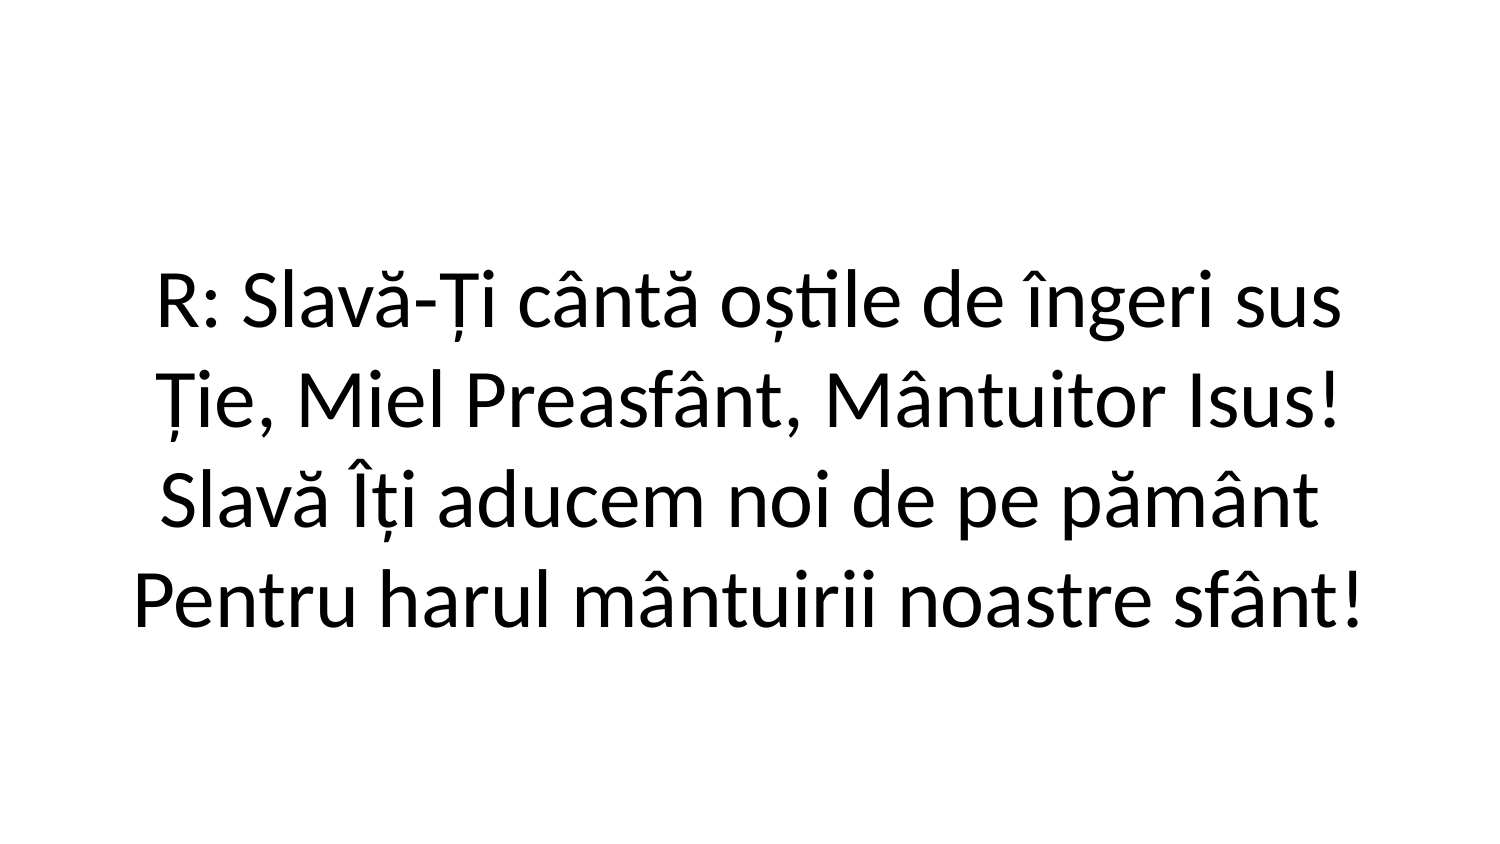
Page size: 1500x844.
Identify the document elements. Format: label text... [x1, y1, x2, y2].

text_box R: Slavă-Ți cântă oștile de îngeri sus Ție, Miel Preasfânt, Mântuitor Isus! Slavă Îți aducem noi de pe pământ Pentru harul mântuirii noastre sfânt! [117, 192, 1383, 652]
